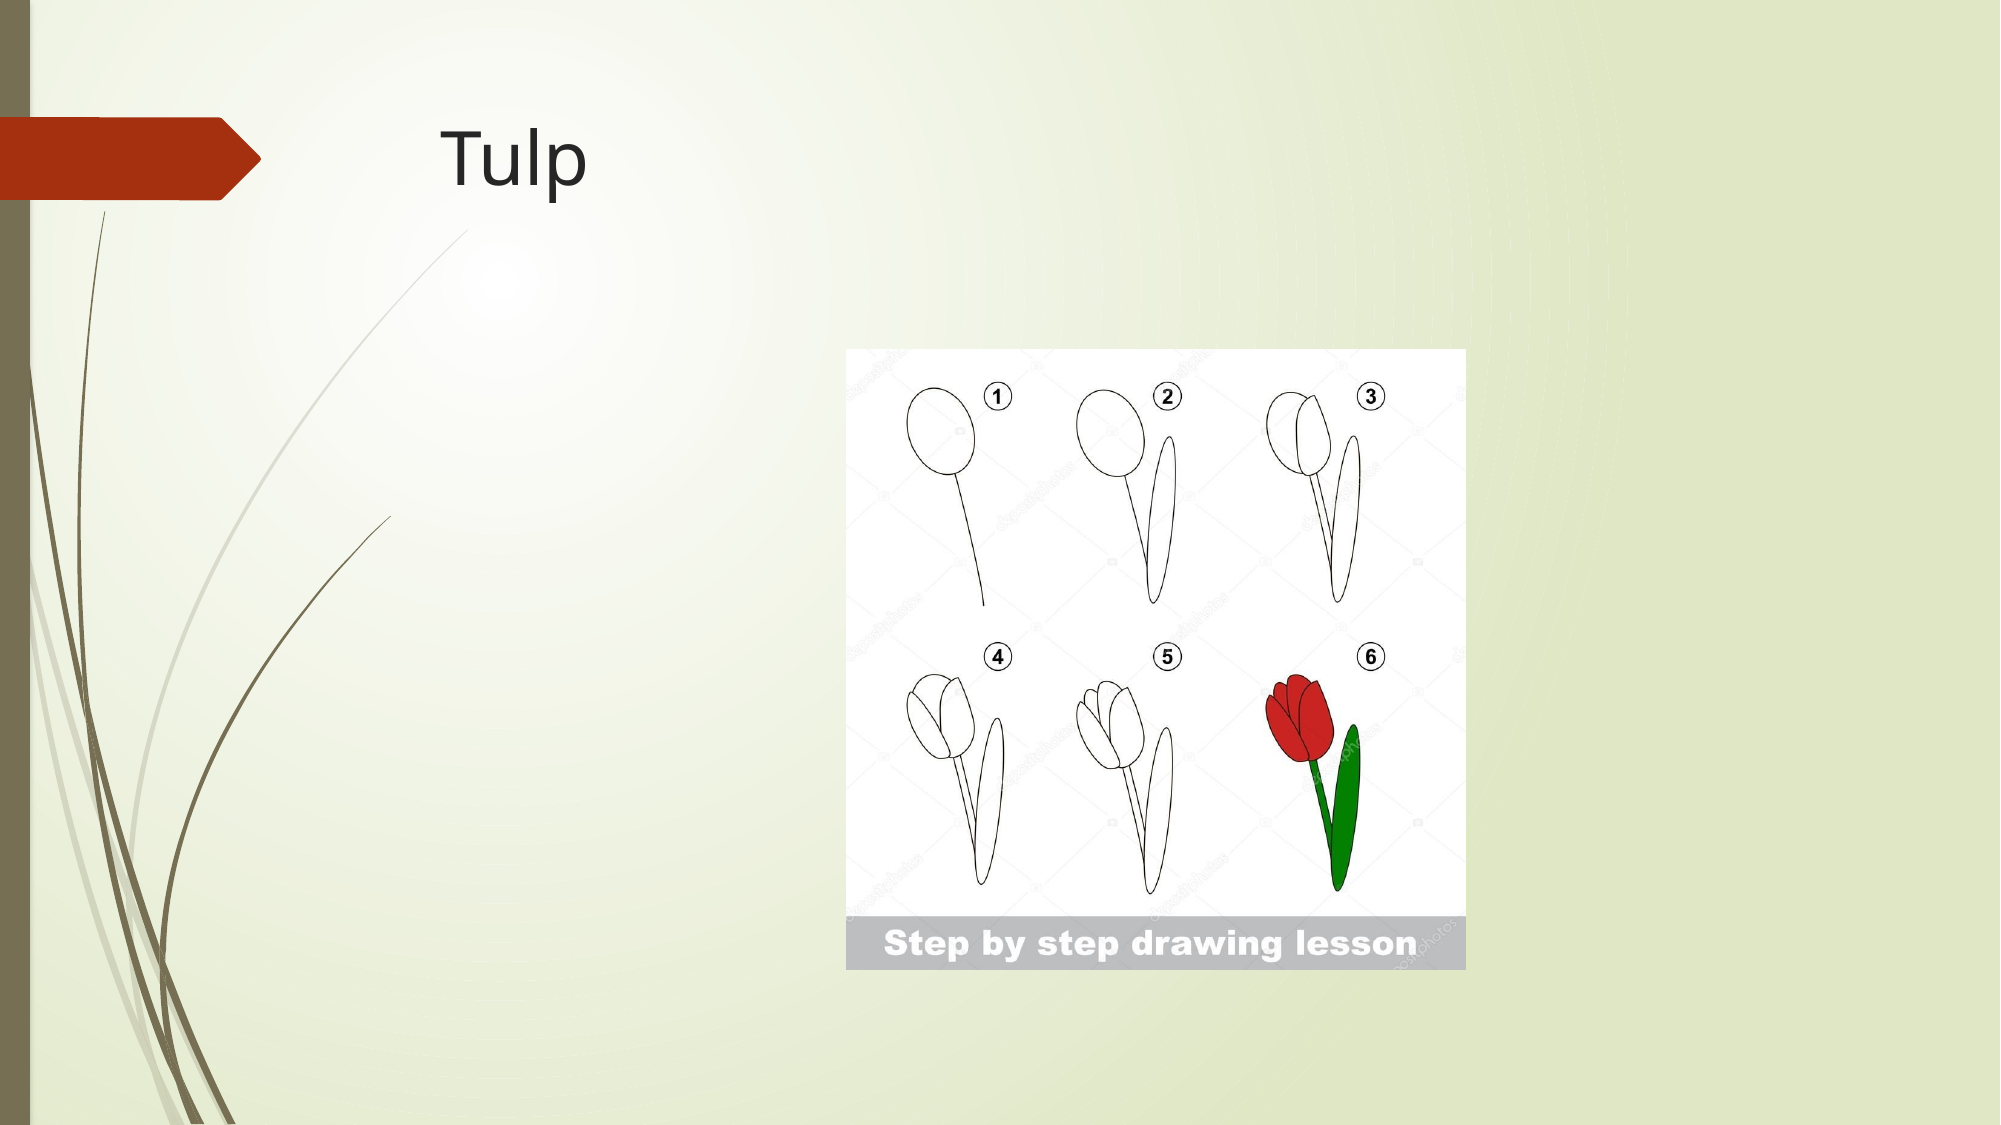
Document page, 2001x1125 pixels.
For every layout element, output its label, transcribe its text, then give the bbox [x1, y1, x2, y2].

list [845, 349, 1467, 971]
title Tulp [425, 102, 1888, 313]
